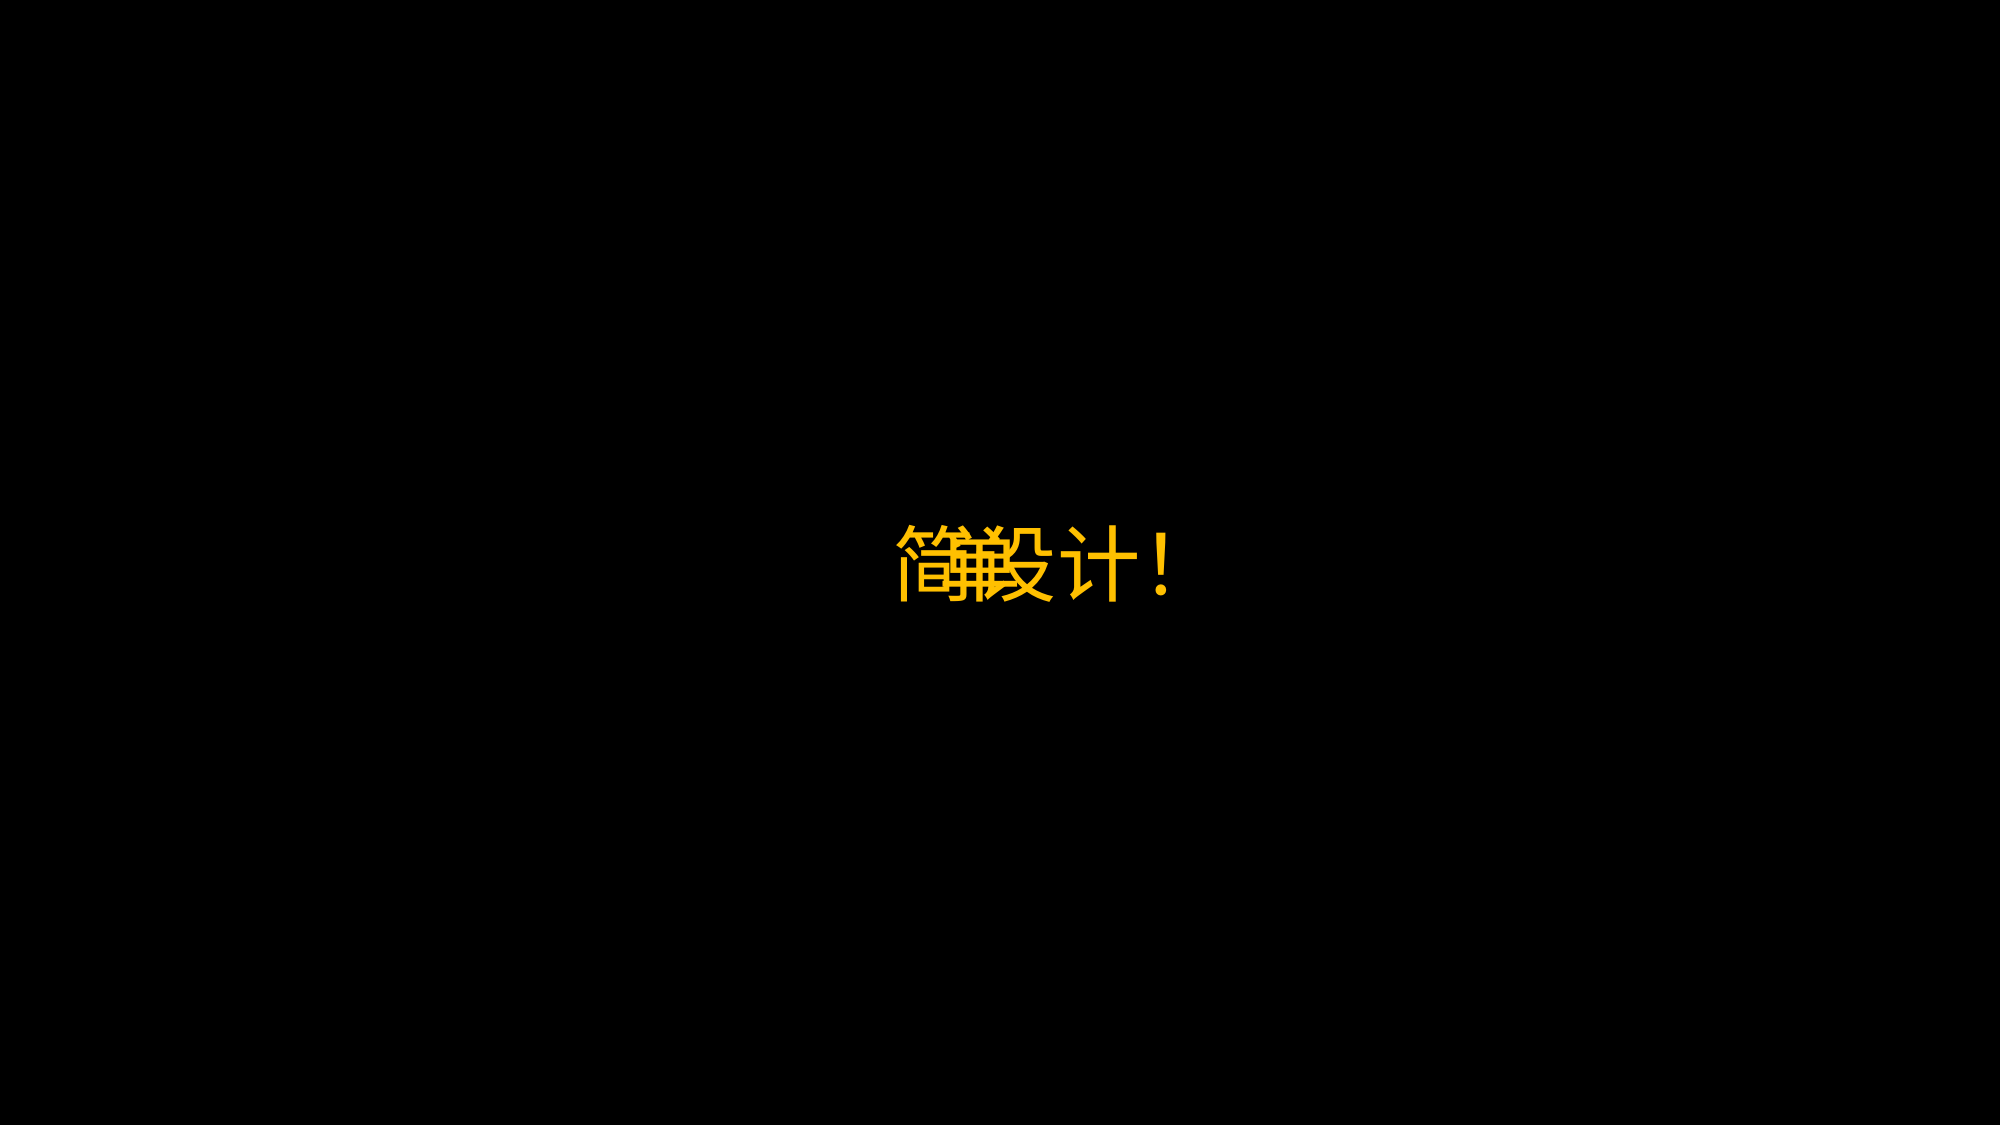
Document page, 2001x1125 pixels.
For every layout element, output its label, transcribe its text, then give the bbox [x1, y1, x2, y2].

text_box 单 [923, 504, 951, 620]
text_box 简 [877, 504, 923, 620]
text_box 设计！ [951, 504, 1164, 620]
